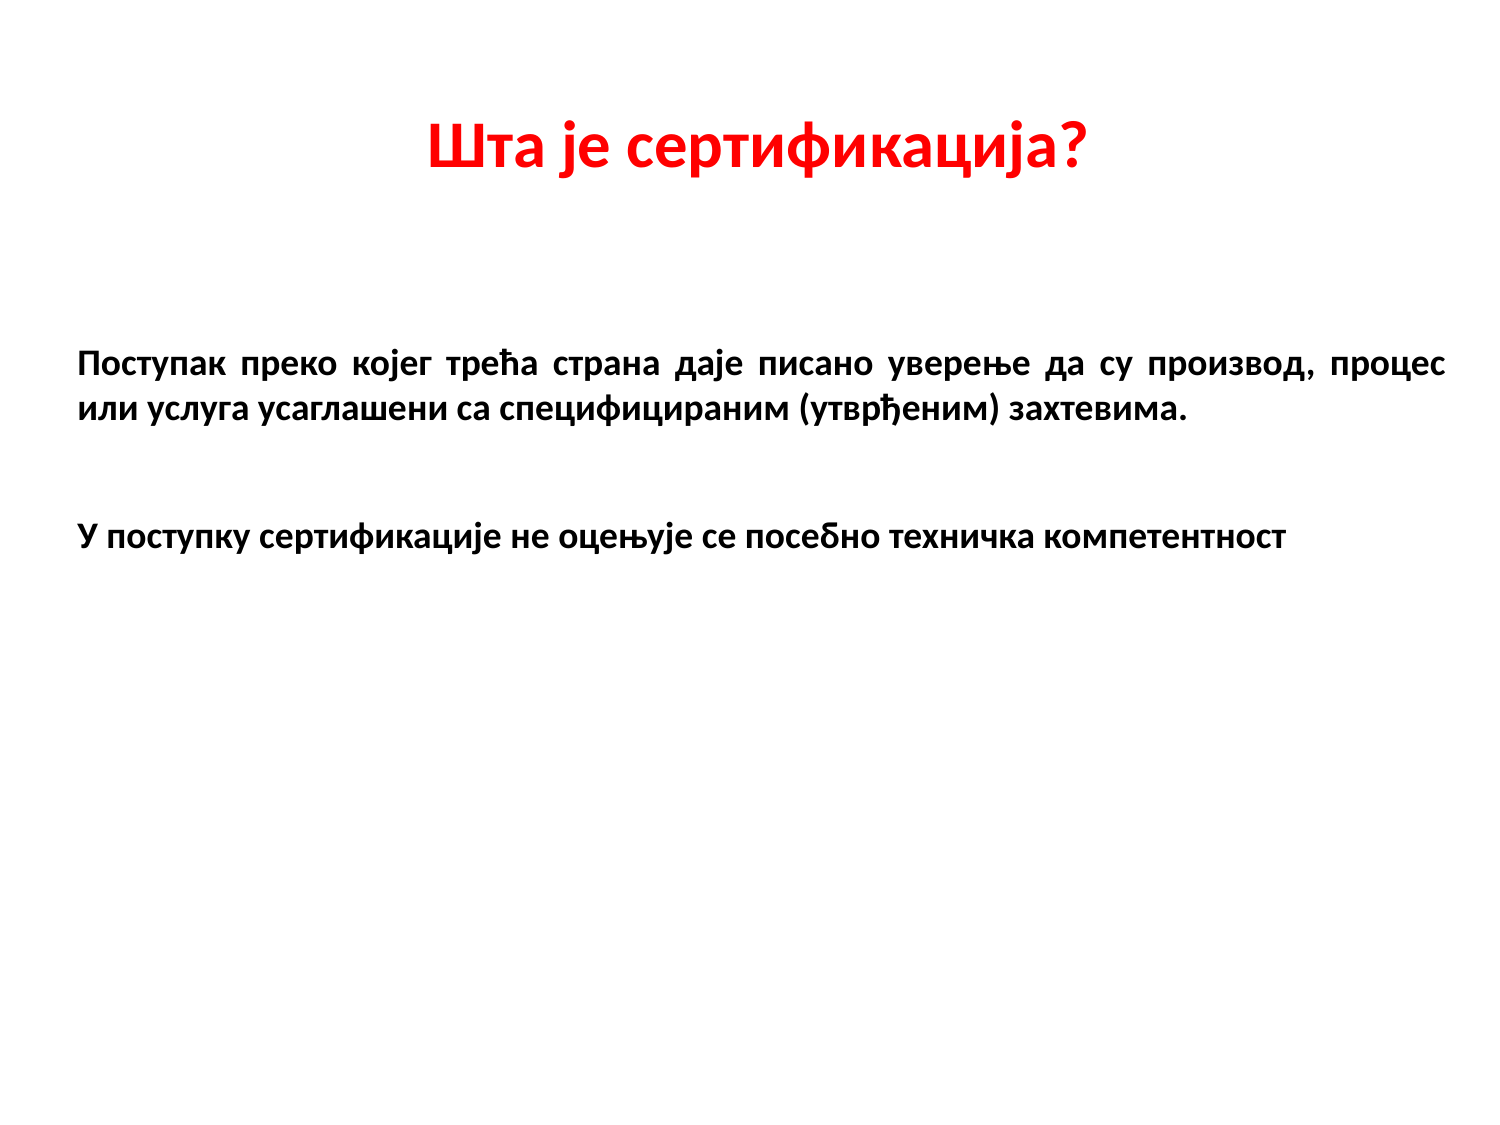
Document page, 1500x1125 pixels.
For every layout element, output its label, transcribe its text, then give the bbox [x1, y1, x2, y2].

text_box Шта је сертификација? [412, 93, 1113, 189]
text_box Поступак преко којег трећа страна даје писано уверење да су производ, процес или услуга усаглашени са специфицираним (утврђеним) захтевима. У поступку сертификације не оцењује се посебно техничка компетентност [62, 267, 1463, 564]
